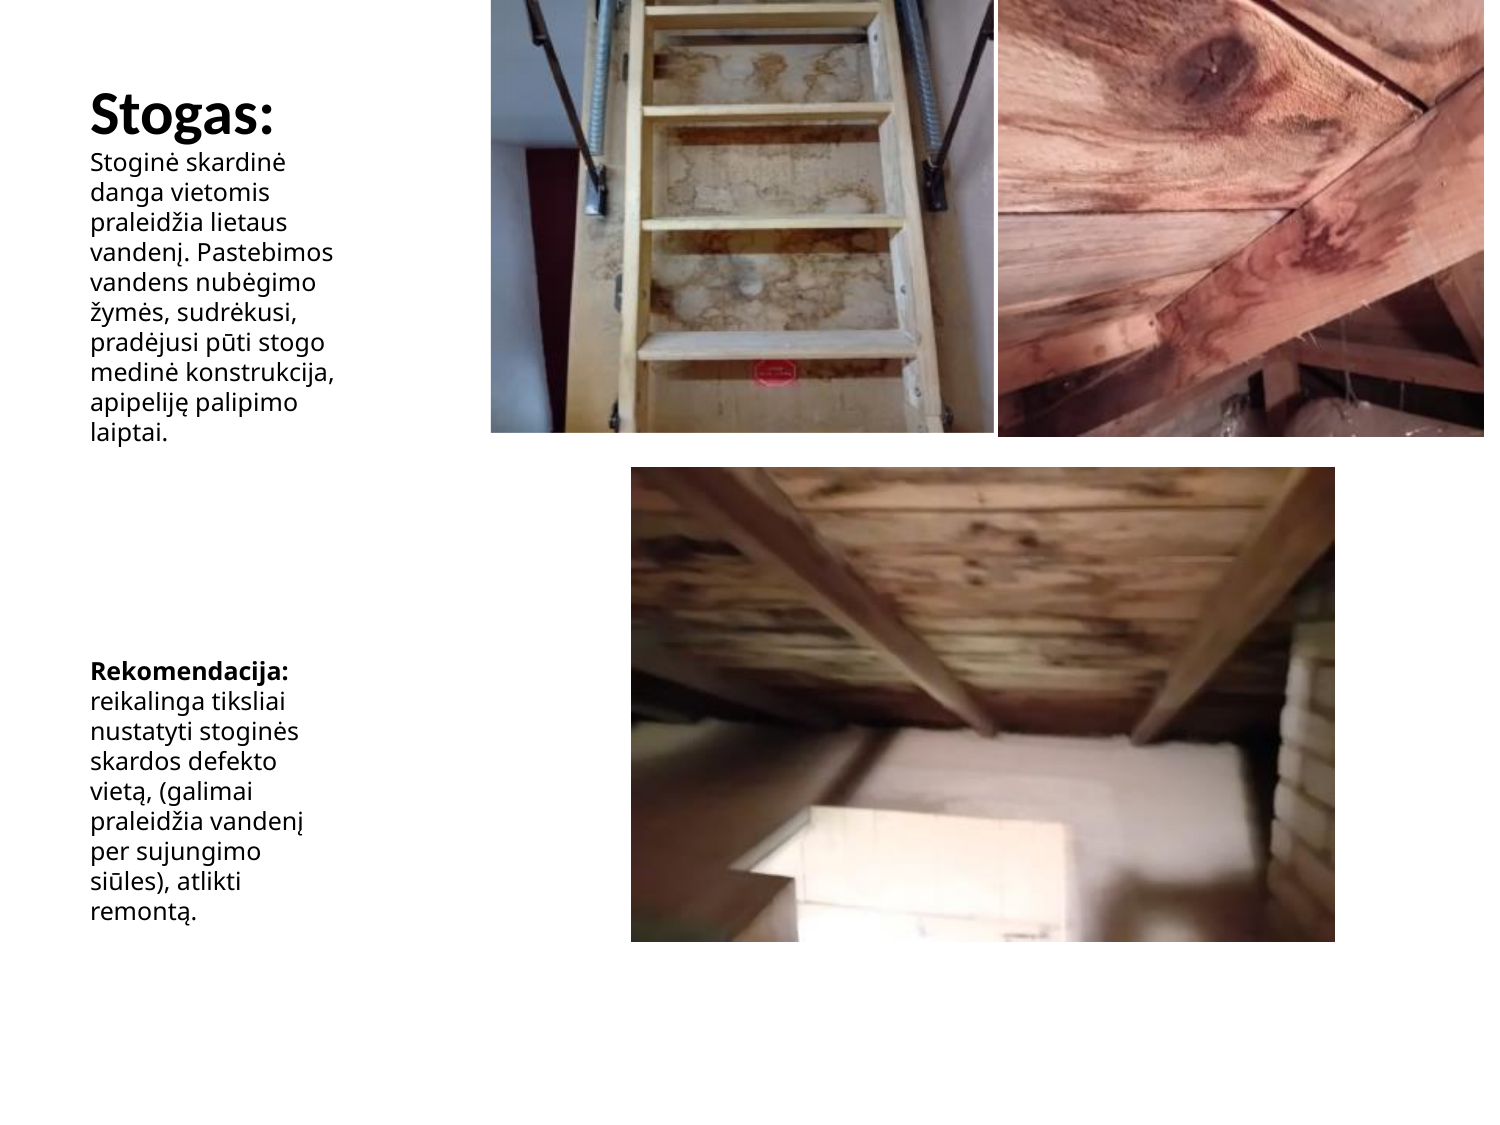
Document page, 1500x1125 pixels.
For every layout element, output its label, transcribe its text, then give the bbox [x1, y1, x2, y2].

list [997, 0, 1485, 438]
title Stogas: Stoginė skardinė danga vietomis praleidžia lietaus vandenį. Pastebimos vandens nubėgimo žymės, sudrėkusi, pradėjusi pūti stogo medinė konstrukcija, apipeliję palipimo laiptai. Rekomendacija: reikalinga tiksliai nustatyti stoginės skardos defekto vietą, (galimai praleidžia vandenį per sujungimo siūles), atlikti remontą. [75, 45, 361, 953]
picture [491, 0, 1335, 943]
